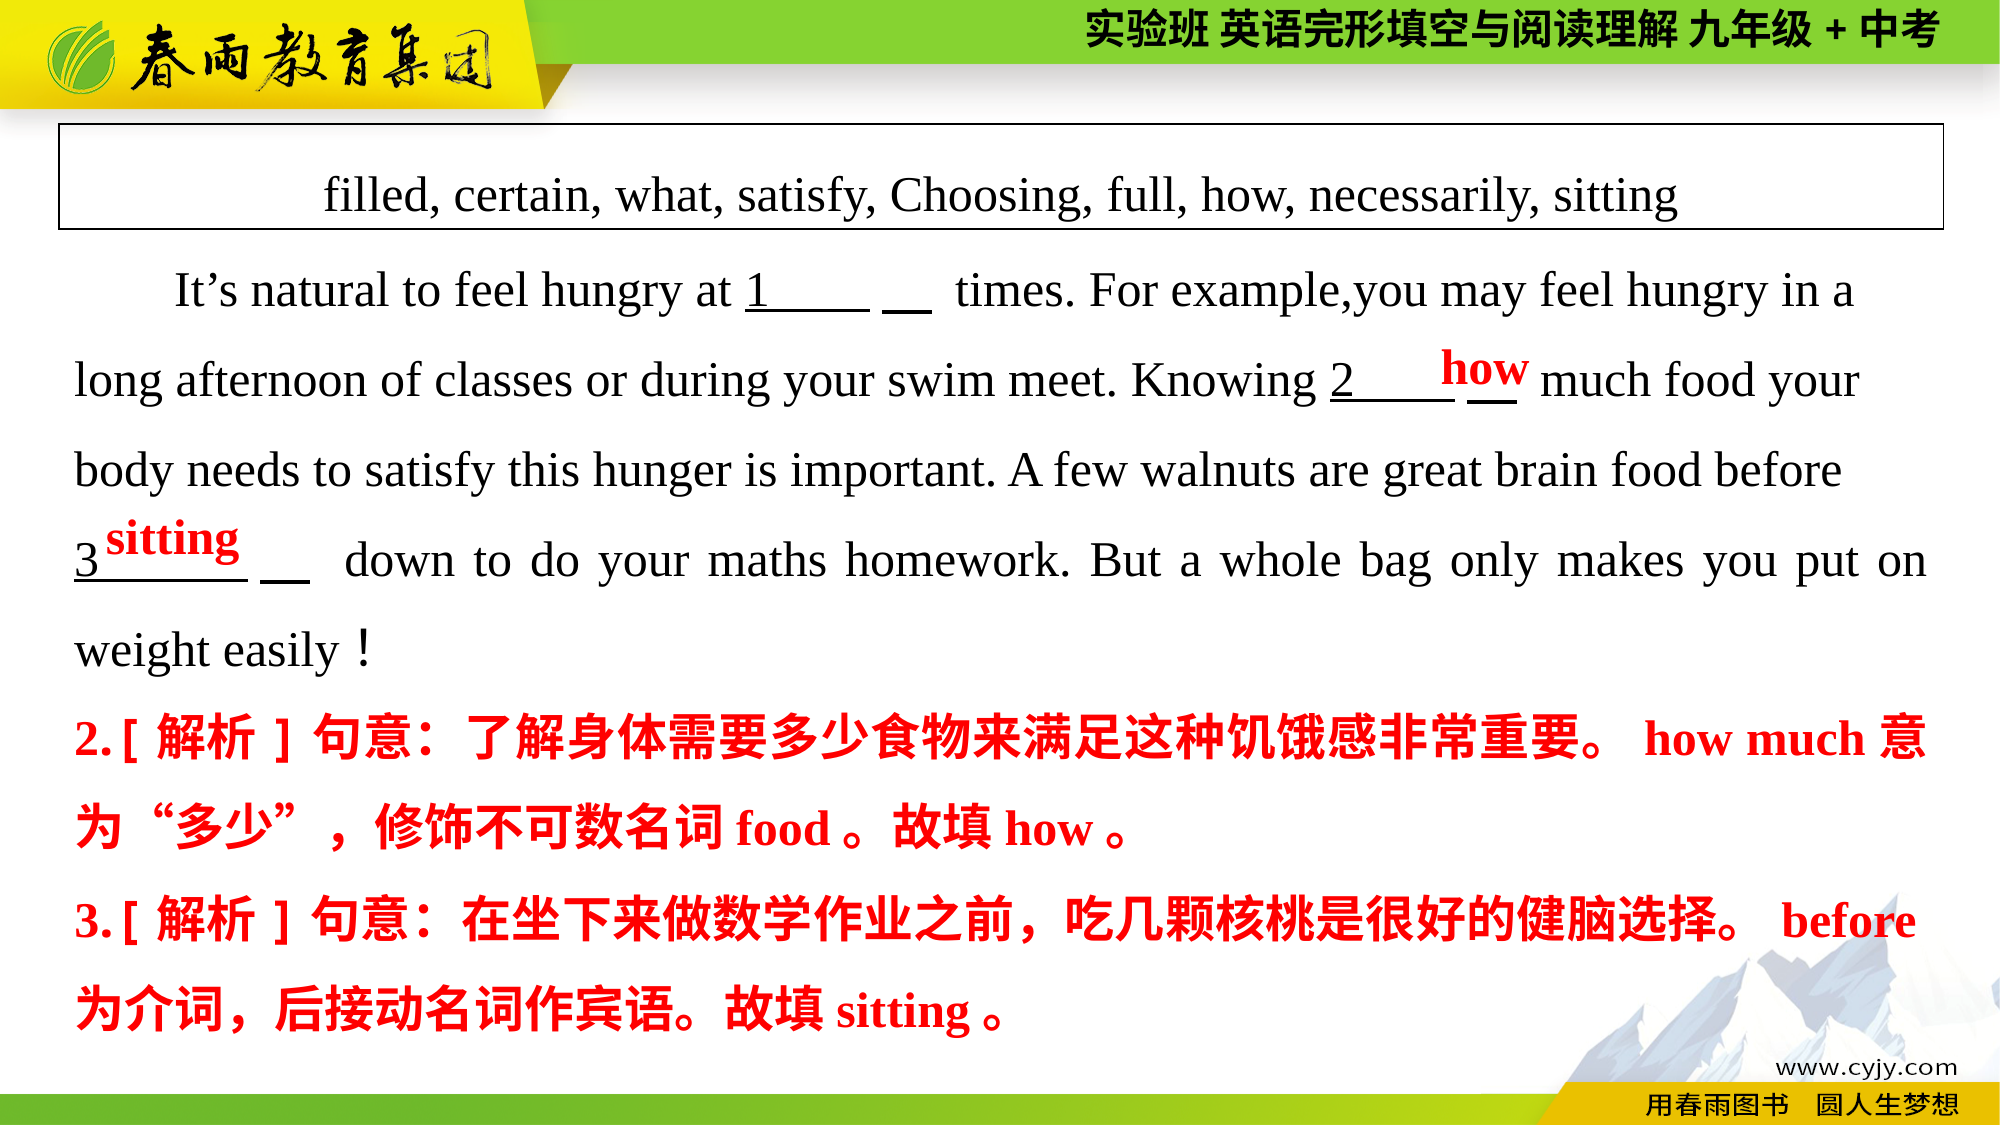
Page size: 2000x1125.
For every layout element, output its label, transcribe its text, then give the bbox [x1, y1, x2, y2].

text_box filled, certain, what, satisfy, Choosing, full, how, necessarily, sitting [59, 123, 1944, 229]
picture [0, 0, 2000, 1125]
list It’s natural to feel hungry at 1 times. For example,you may feel hungry in a long afternoon of classes or during your swim meet. Knowing 2 much food your body needs to satisfy this hunger is important. A few walnuts are great brain food before 3 down to do your maths homework. But a whole bag only makes you put on weight easily！ [59, 229, 1944, 689]
text_box how [1425, 326, 1545, 402]
text_box 2.[解析]句意：了解身体需要多少食物来满足这种饥饿感非常重要。how much意为“多少”，修饰不可数名词food。故填how。 [59, 689, 1944, 864]
text_box 3.[解析]句意：在坐下来做数学作业之前，吃几颗核桃是很好的健脑选择。before为介词，后接动名词作宾语。故填sitting。 [59, 864, 1944, 1045]
text_box sitting [91, 497, 255, 573]
